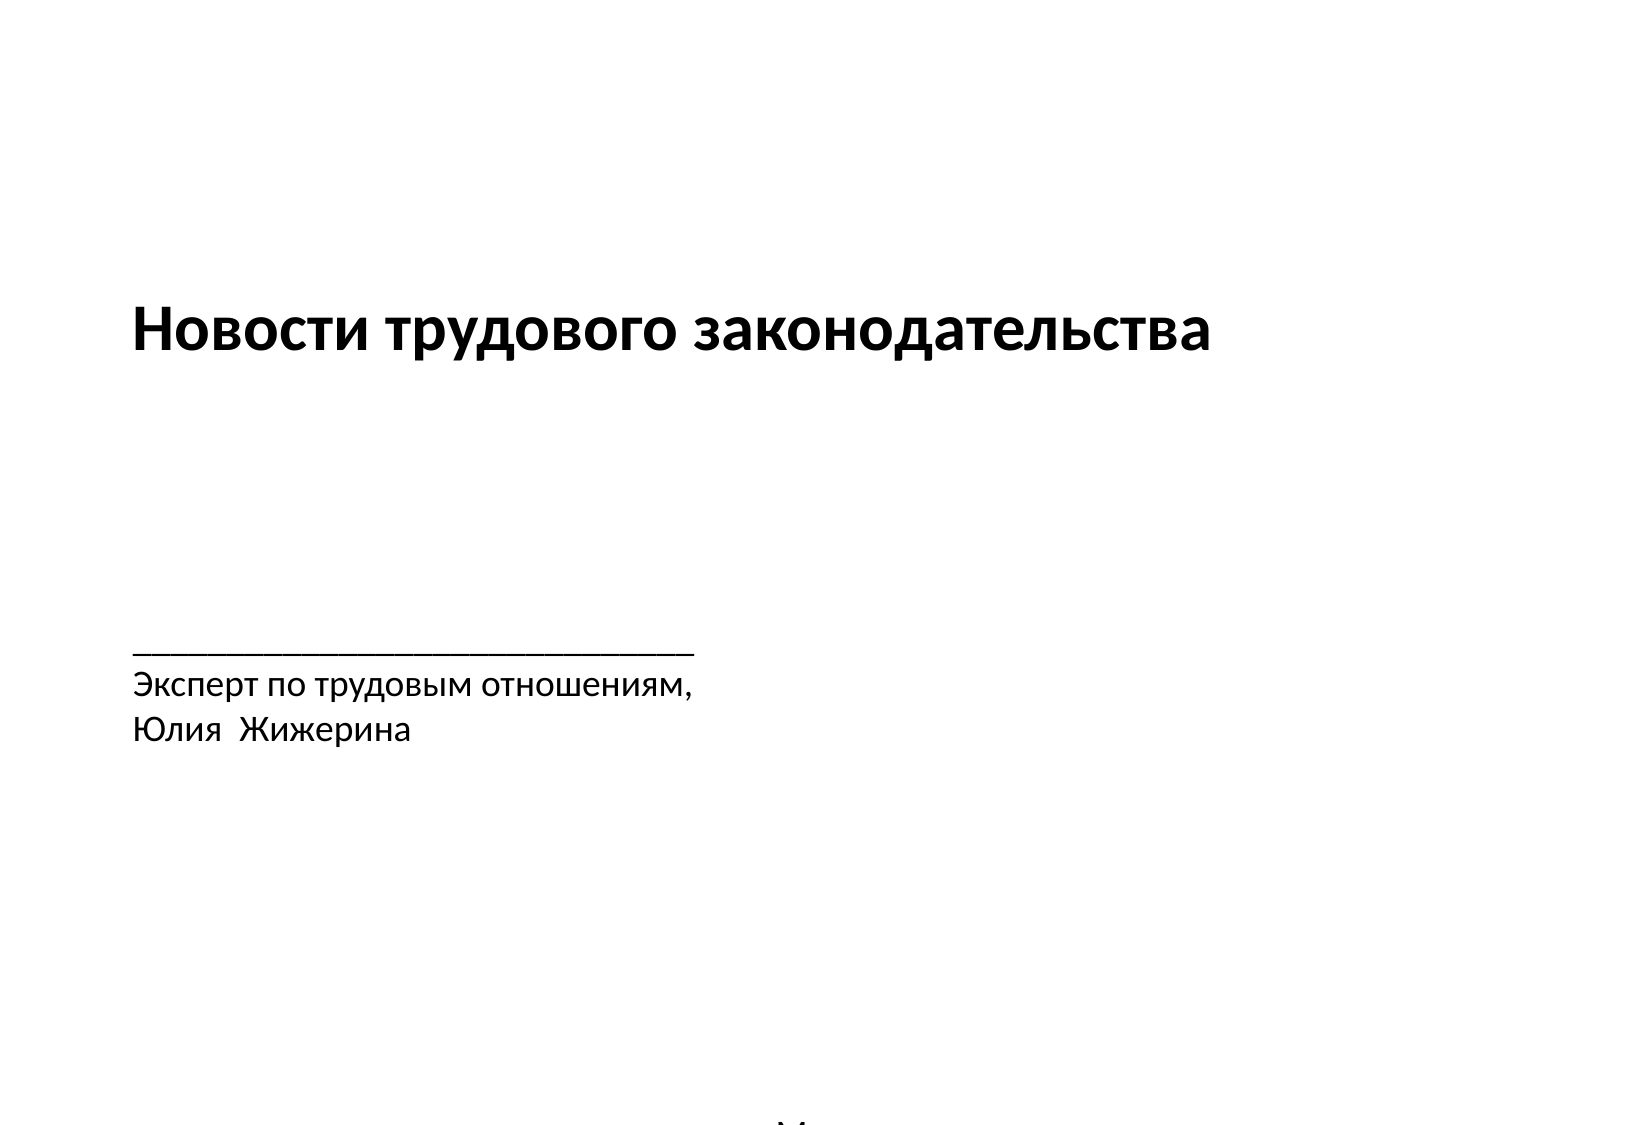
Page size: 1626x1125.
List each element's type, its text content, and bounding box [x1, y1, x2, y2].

text_box Новости трудового законодательства ______________________________ Эксперт по трудовым отношениям, Юлия Жижерина Москва [118, 196, 1554, 1125]
